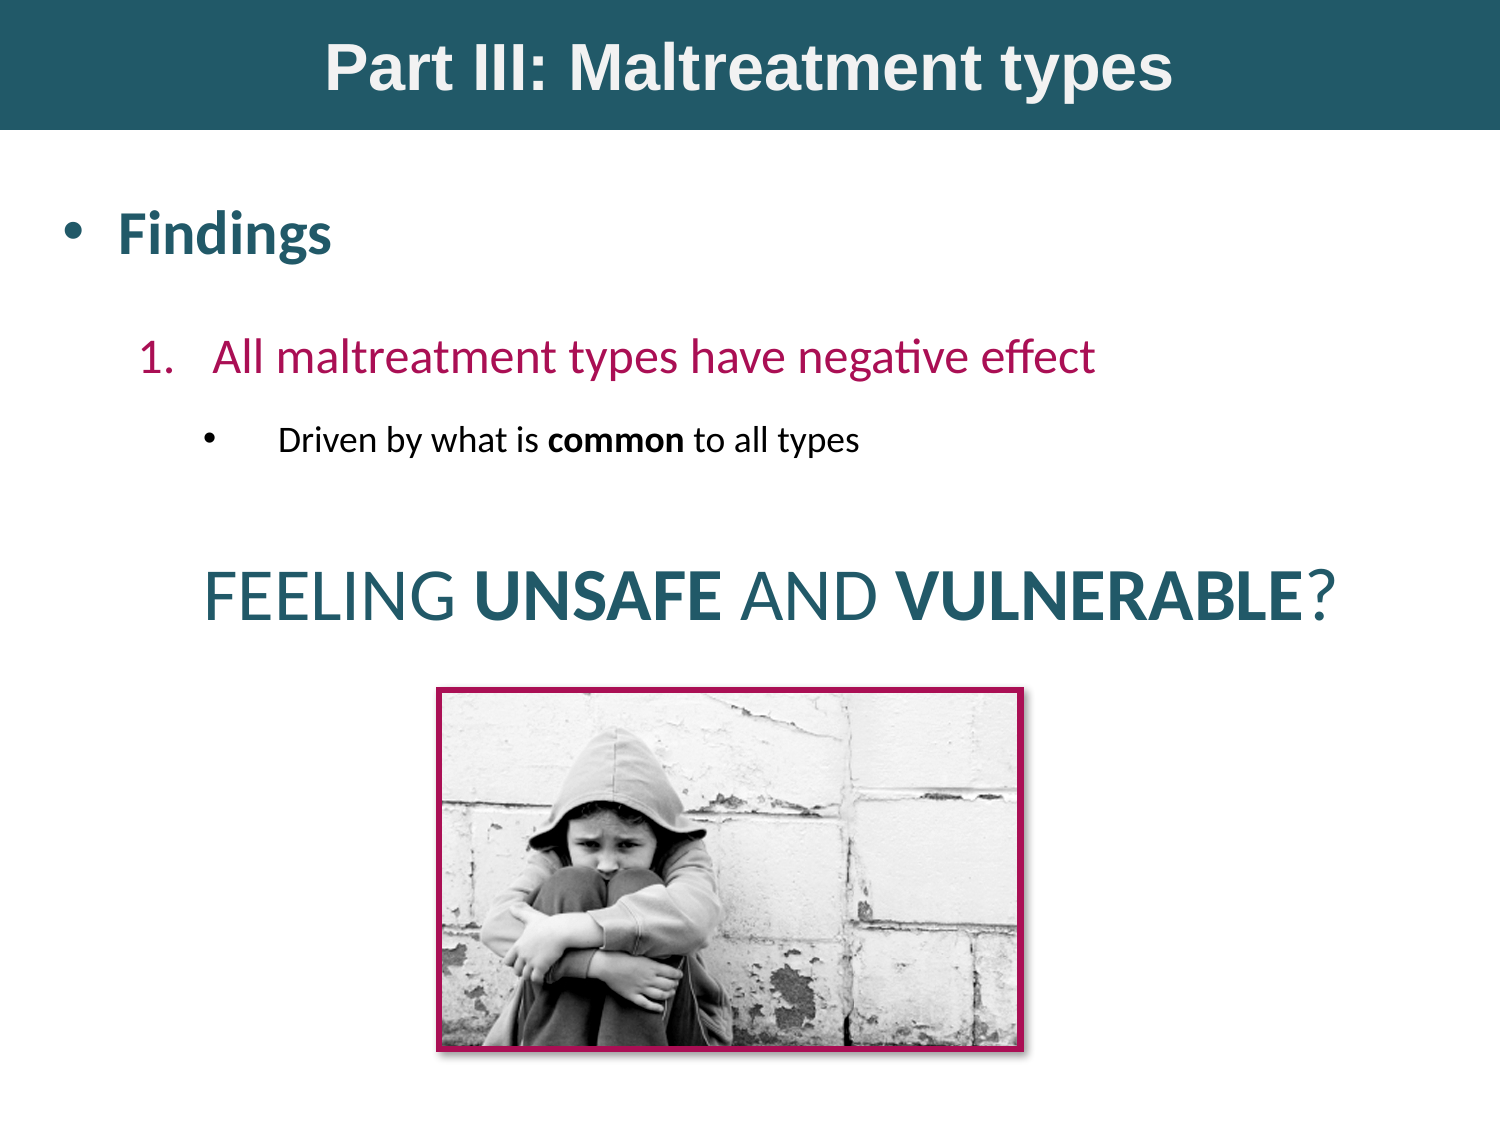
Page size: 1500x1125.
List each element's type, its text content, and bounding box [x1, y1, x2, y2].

text_box Part III: Maltreatment types [0, 0, 1500, 130]
list Findings All maltreatment types have negative effect Driven by what is common to all types FEELING UNSAFE AND VULNERABLE? [47, 185, 1408, 1010]
picture [441, 692, 1018, 1046]
